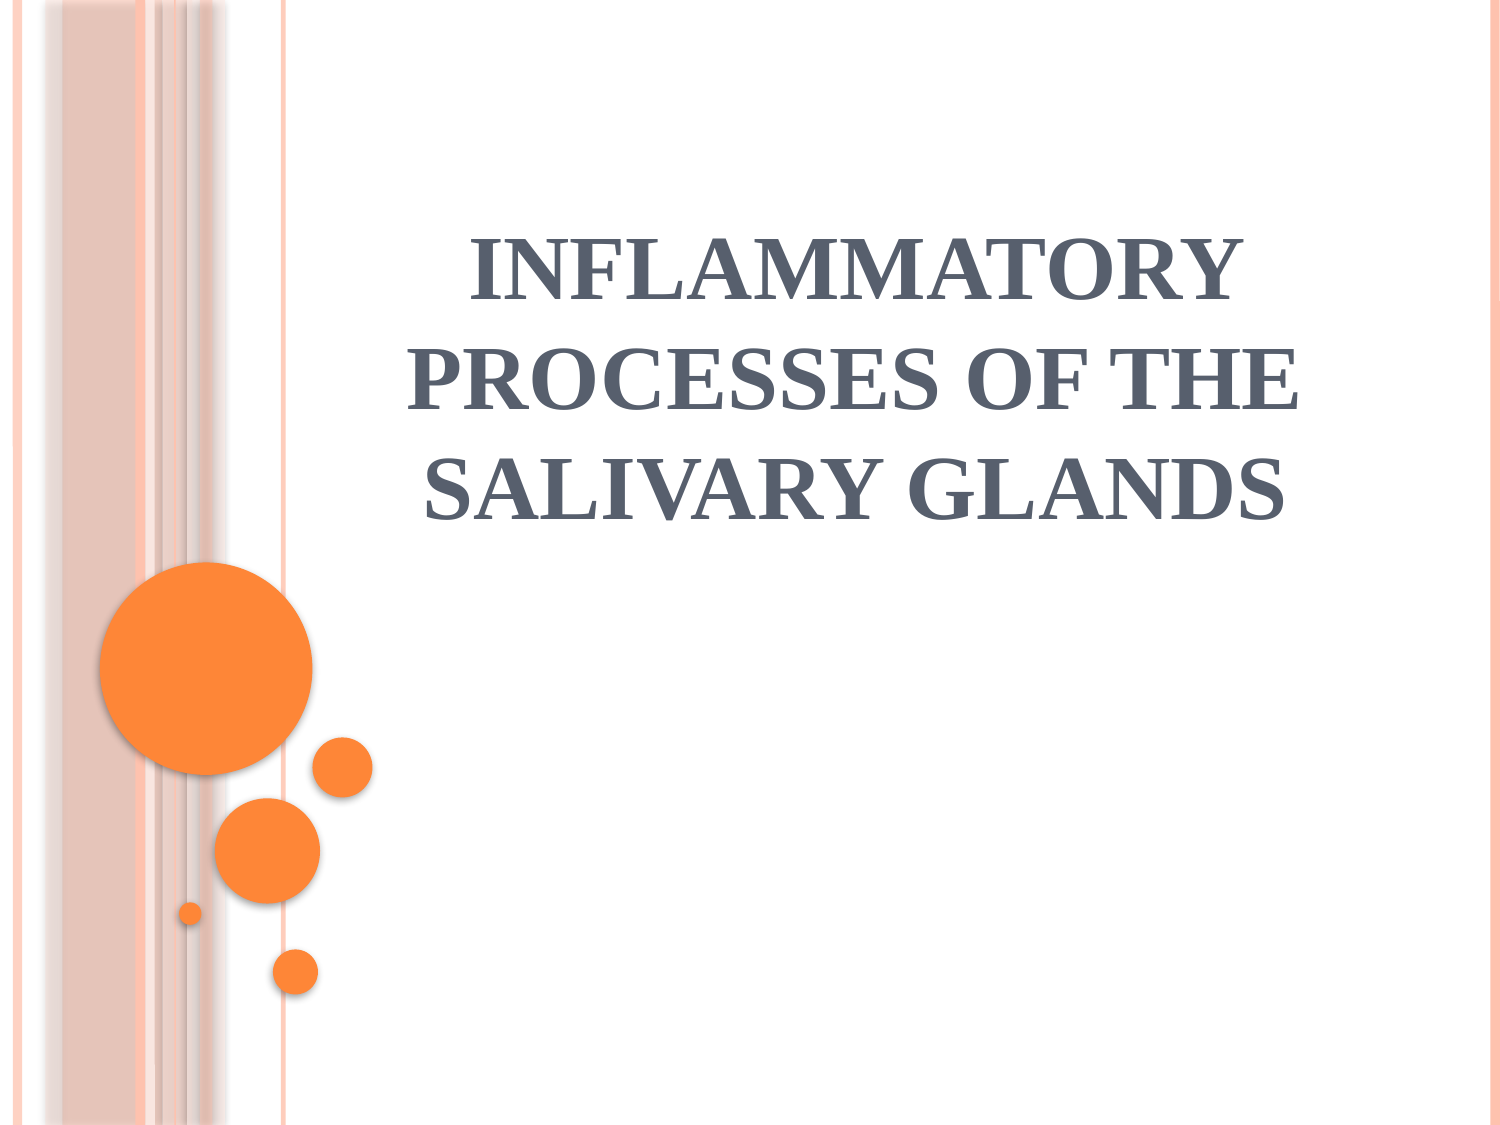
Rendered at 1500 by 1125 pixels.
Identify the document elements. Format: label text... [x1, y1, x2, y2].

title Inflammatory processes of the salivary glands [292, 234, 1418, 546]
